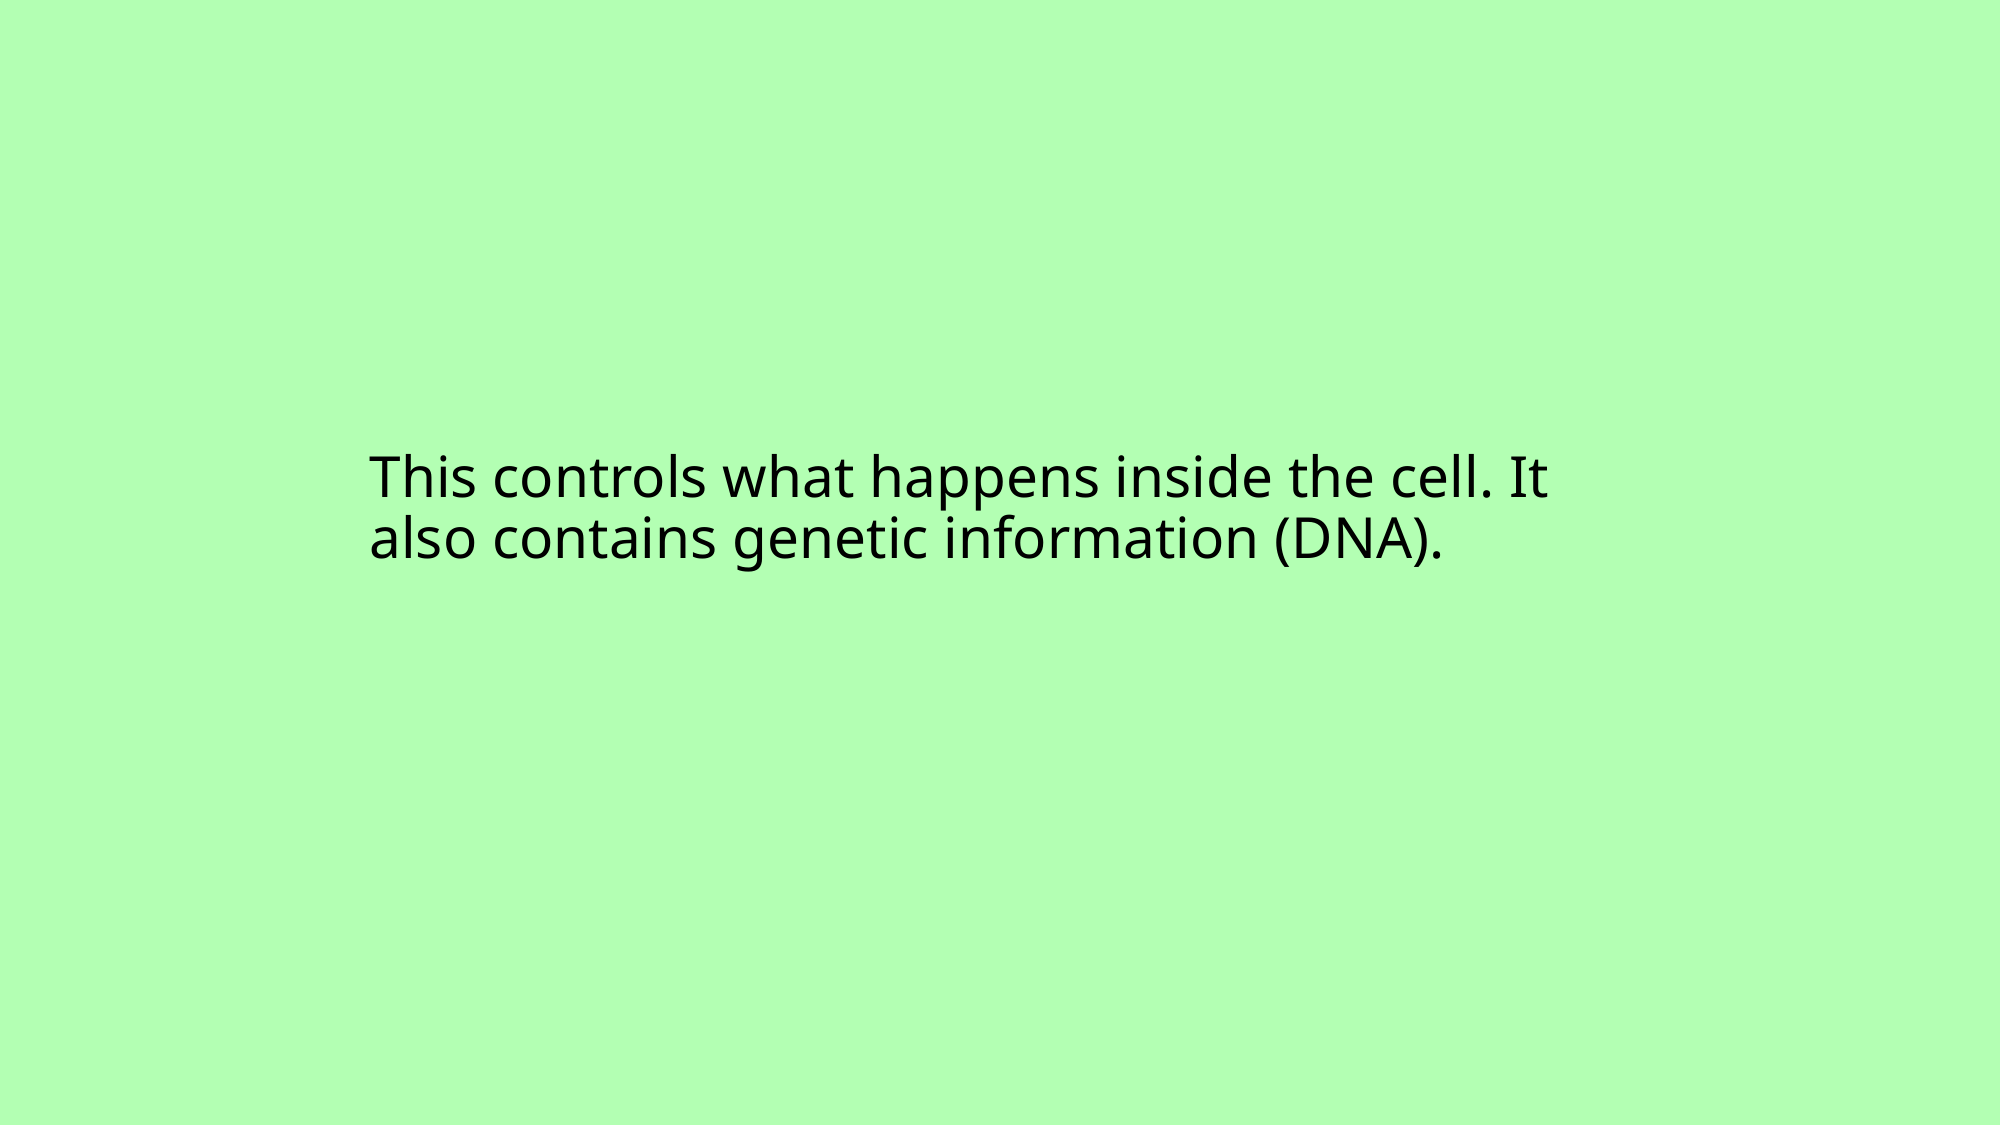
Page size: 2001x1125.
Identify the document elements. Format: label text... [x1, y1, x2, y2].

title This controls what happens inside the cell. It also contains genetic information (DNA). [354, 438, 1649, 656]
